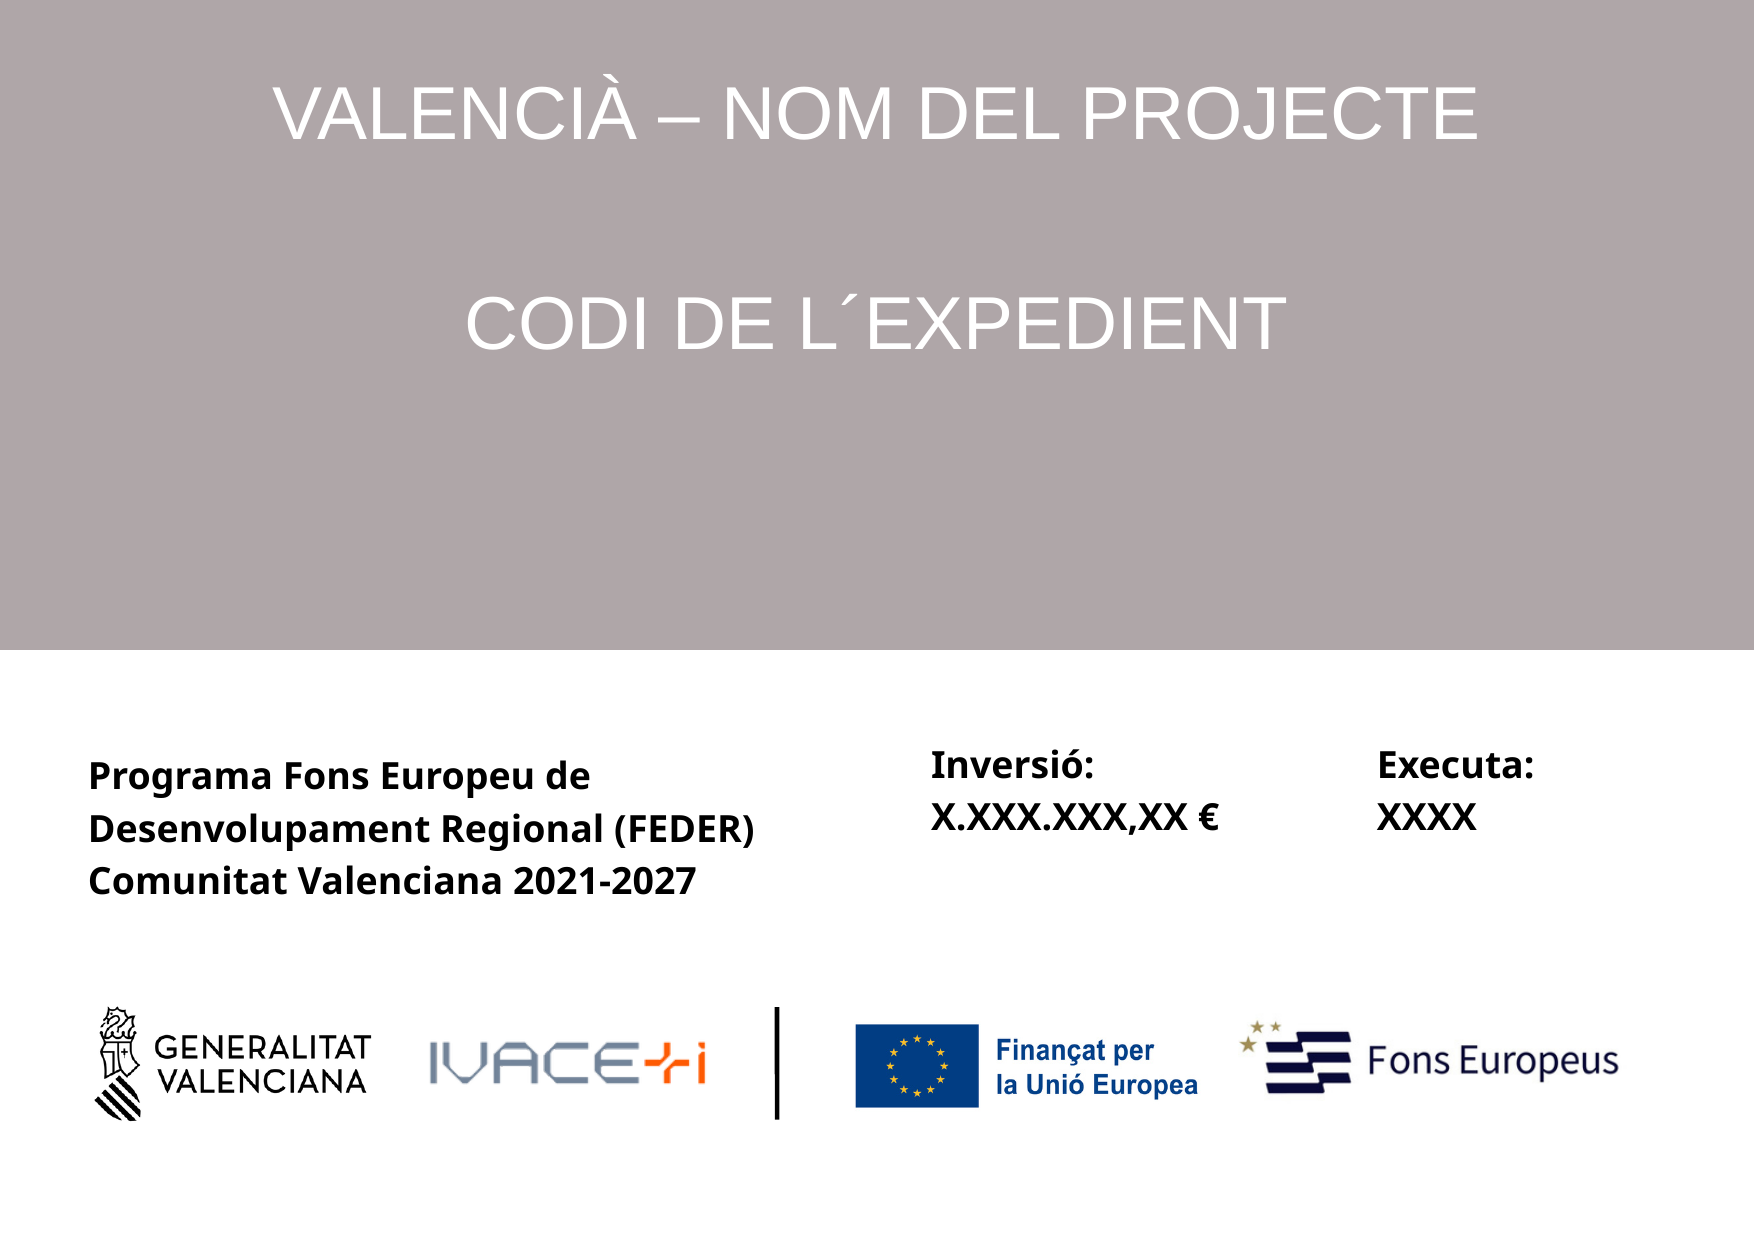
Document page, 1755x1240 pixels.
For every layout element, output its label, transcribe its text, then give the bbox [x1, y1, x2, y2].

text_box [1234, 996, 1650, 1126]
text_box Inversió: X.XXX.XXX,XX € [931, 733, 1226, 839]
text_box Executa:XXXX [1376, 733, 1542, 839]
text_box Programa Fons Europeu de Desenvolupament Regional (FEDER) Comunitat Valenciana 2021-2027 [87, 745, 785, 956]
text_box [403, 963, 730, 1183]
text_box [37, 949, 404, 1178]
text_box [0, 0, 1755, 651]
text_box [849, 1021, 1226, 1117]
